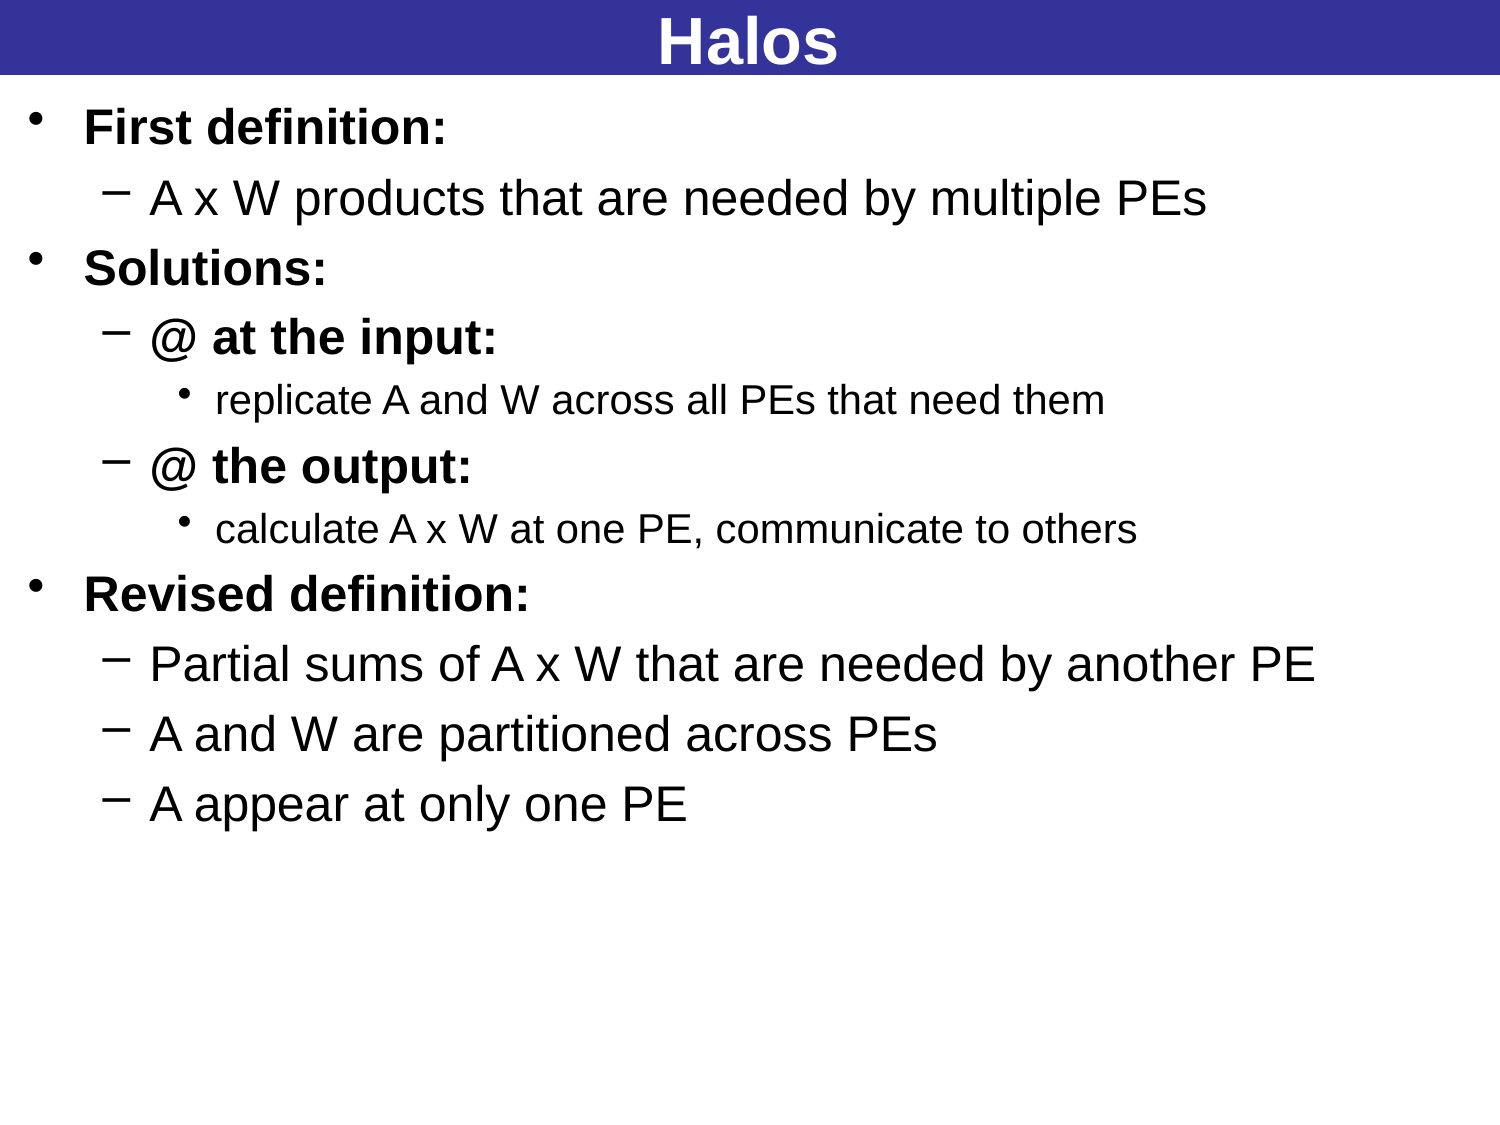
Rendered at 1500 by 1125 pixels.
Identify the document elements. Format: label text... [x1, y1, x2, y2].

list First definition: A x W products that are needed by multiple PEs Solutions: @ at the input: replicate A and W across all PEs that need them @ the output: calculate A x W at one PE, communicate to others Revised definition: Partial sums of A x W that are needed by another PE A and W are partitioned across PEs A appear at only one PE [12, 87, 1488, 1088]
title Halos [0, 0, 1500, 75]
